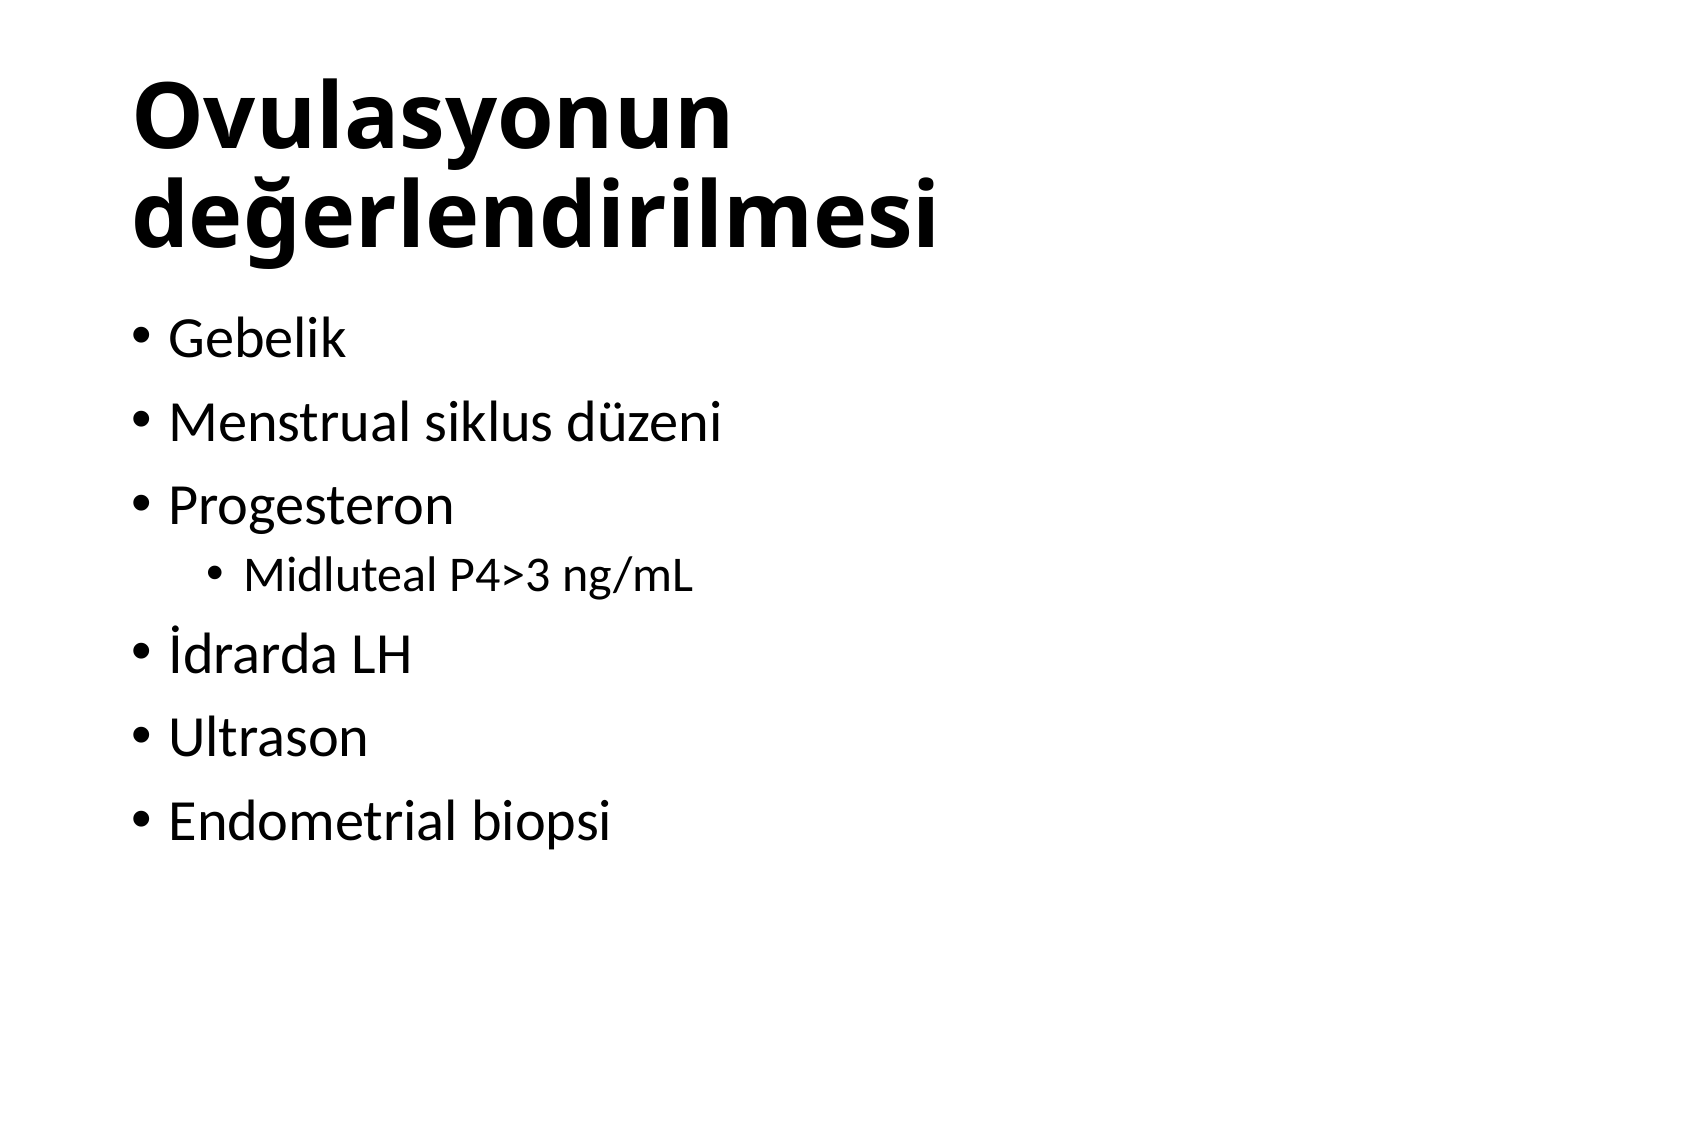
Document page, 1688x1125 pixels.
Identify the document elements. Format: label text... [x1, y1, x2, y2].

title Ovulasyonun değerlendirilmesi [116, 59, 1572, 278]
list Gebelik Menstrual siklus düzeni Progesteron Midluteal P4>3 ng/mL İdrarda LH Ultrason Endometrial biopsi [116, 299, 1572, 1014]
